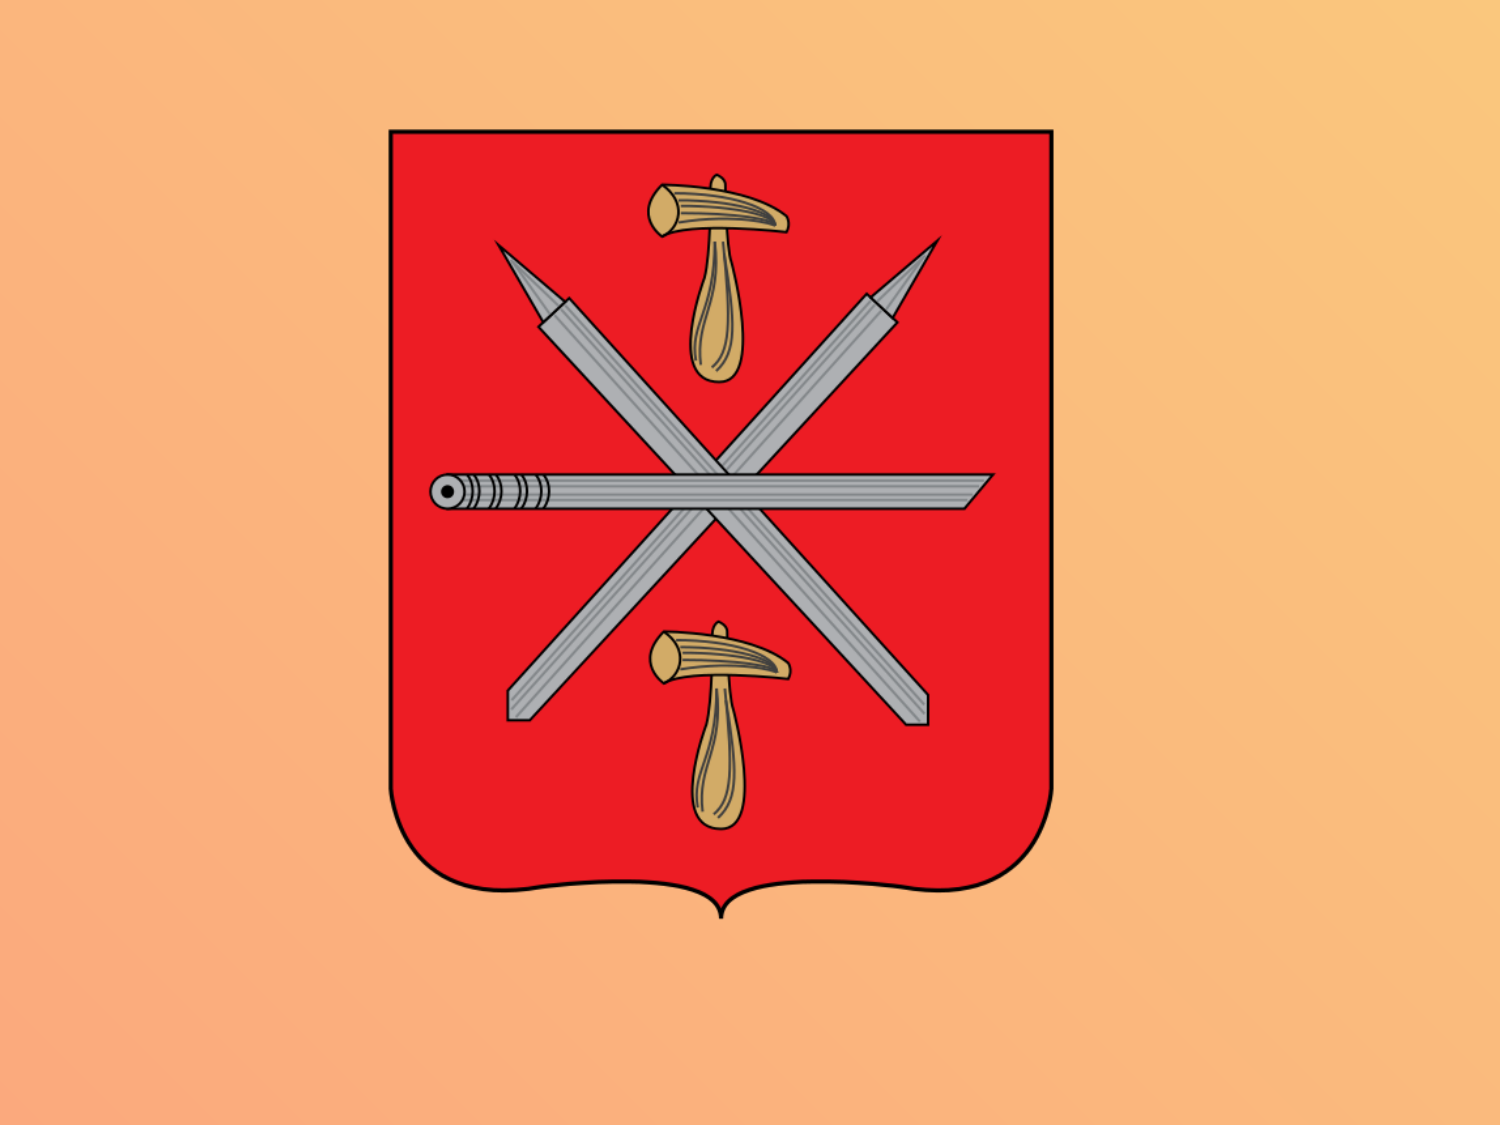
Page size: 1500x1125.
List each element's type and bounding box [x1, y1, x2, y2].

list [386, 128, 1055, 920]
